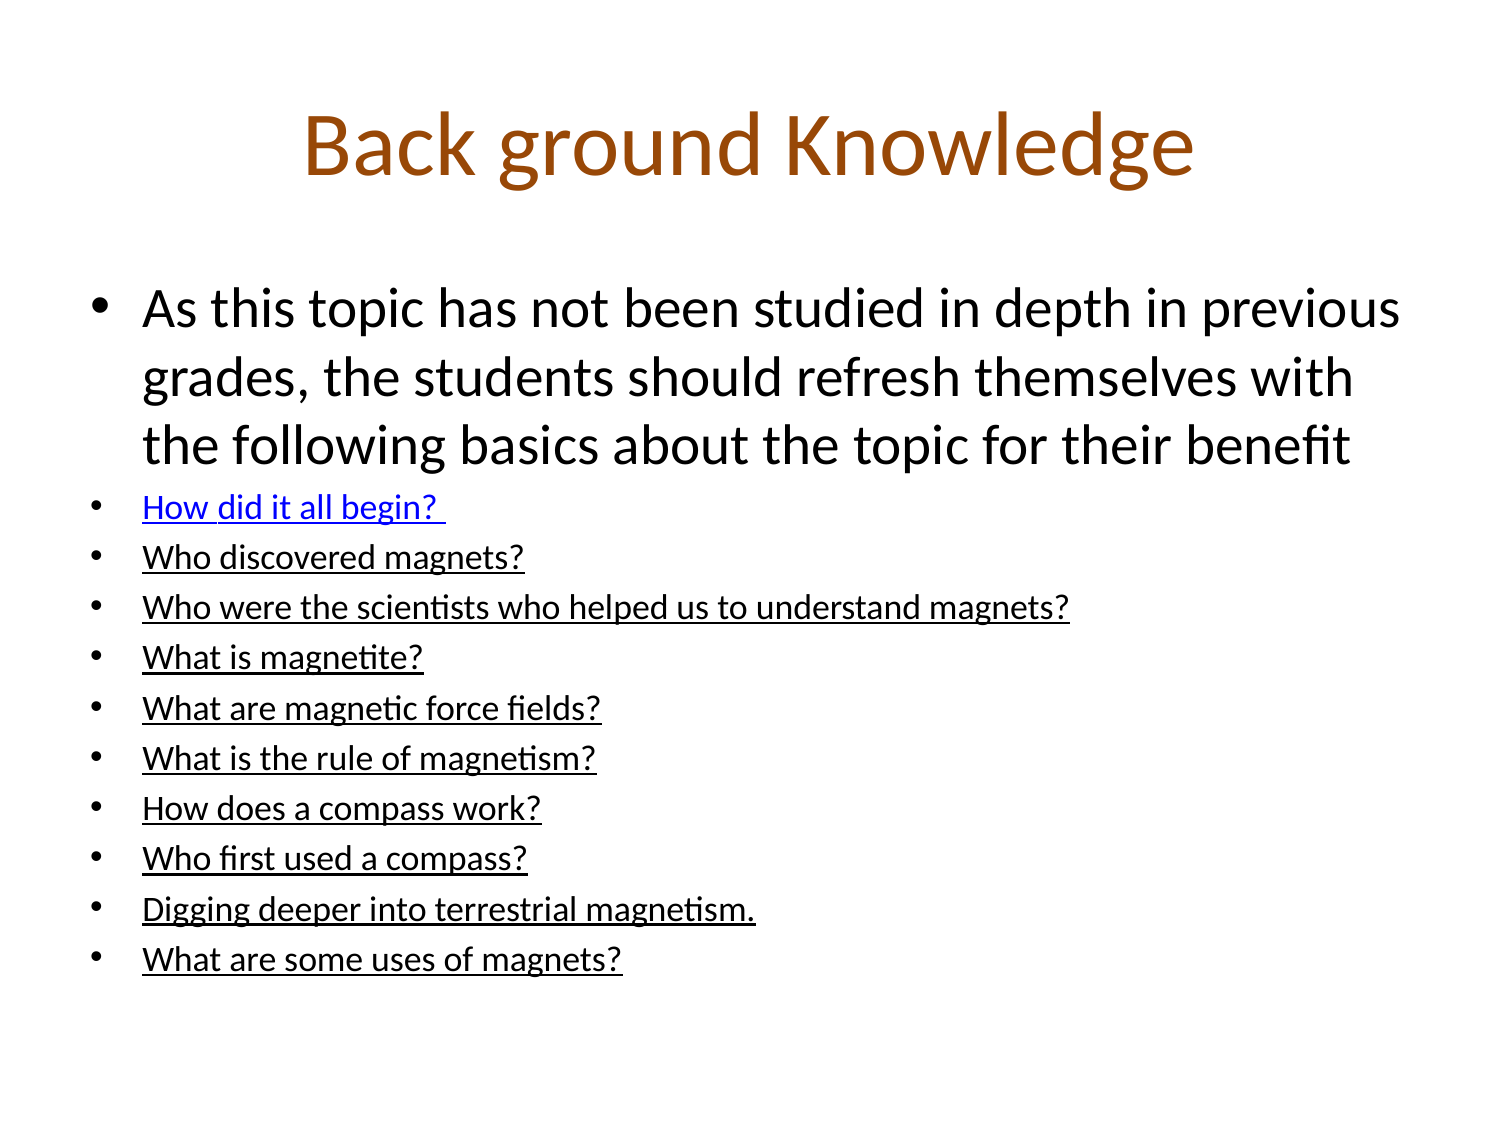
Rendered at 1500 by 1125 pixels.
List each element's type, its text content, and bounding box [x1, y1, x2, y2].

list As this topic has not been studied in depth in previous grades, the students should refresh themselves with the following basics about the topic for their benefit How did it all begin? Who discovered magnets? Who were the scientists who helped us to understand magnets? What is magnetite? What are magnetic force fields? What is the rule of magnetism? How does a compass work? Who first used a compass? Digging deeper into terrestrial magnetism. What are some uses of magnets? [75, 262, 1425, 1005]
title Back ground Knowledge [75, 45, 1425, 233]
